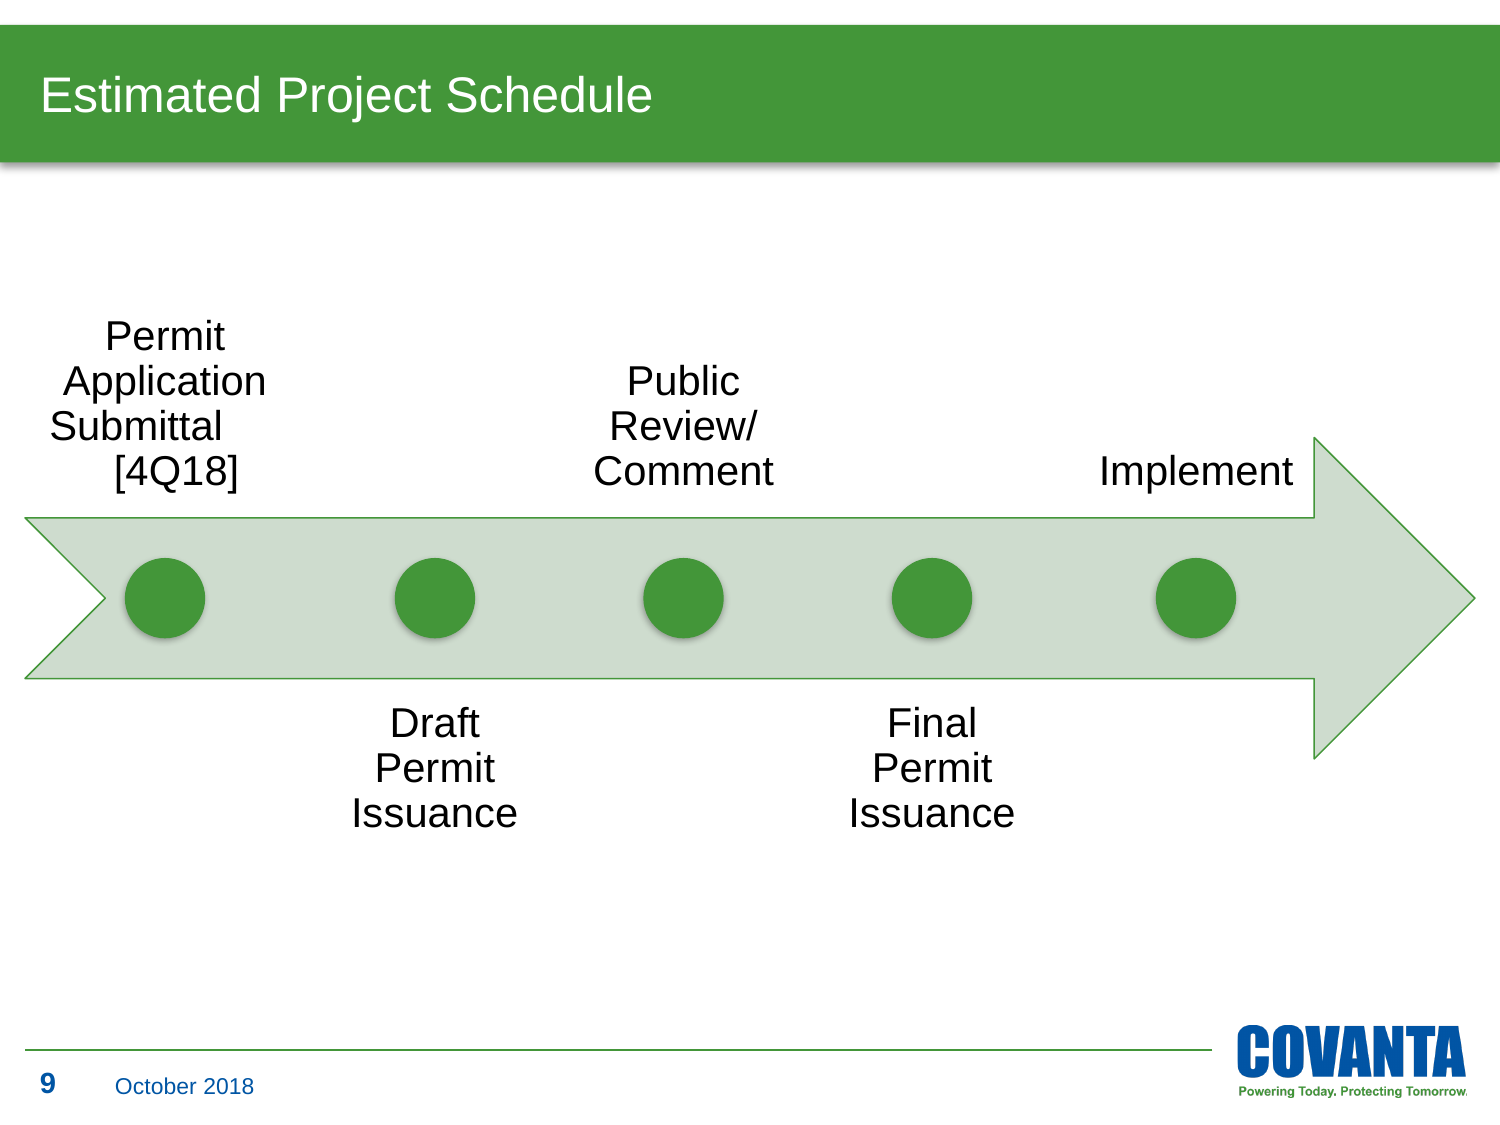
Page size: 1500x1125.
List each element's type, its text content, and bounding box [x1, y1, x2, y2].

title Estimated Project Schedule [24, 24, 1475, 163]
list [24, 196, 1476, 1001]
slide_number 9 [24, 1069, 99, 1107]
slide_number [99, 1069, 425, 1107]
